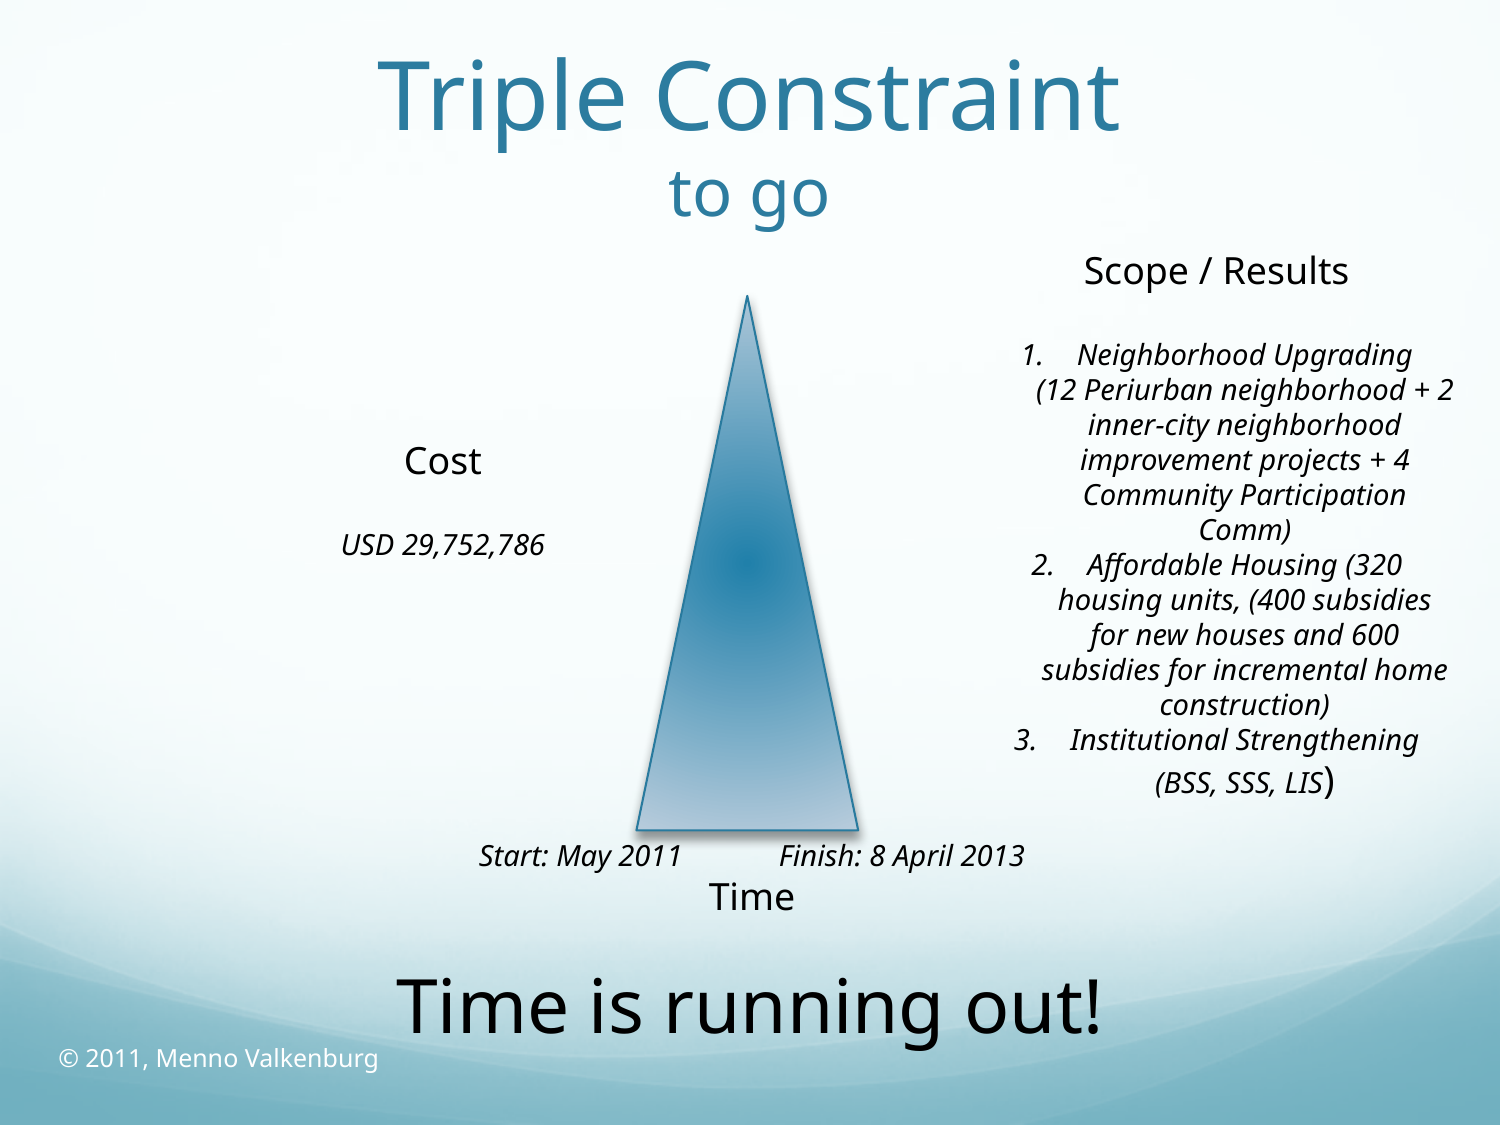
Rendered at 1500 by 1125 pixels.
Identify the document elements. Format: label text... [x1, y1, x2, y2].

text_box [635, 294, 860, 830]
footer © 2011, Menno Valkenburg [43, 1029, 838, 1090]
text_box Scope / Results Neighborhood Upgrading (12 Periurban neighborhood + 2 inner-city neighborhood improvement projects + 4 Community Participation Comm) Affordable Housing (320 housing units, (400 subsidies for new houses and 600 subsidies for incremental home construction) Institutional Strengthening (BSS, SSS, LIS) [964, 239, 1469, 809]
title Triple Constraint to go [90, 17, 1410, 237]
text_box Cost USD 29,752,786 [325, 429, 561, 569]
text_box Start: May 2011 Finish: 8 April 2013 Time [247, 830, 1258, 925]
text_box Time is running out! [371, 951, 1129, 1056]
